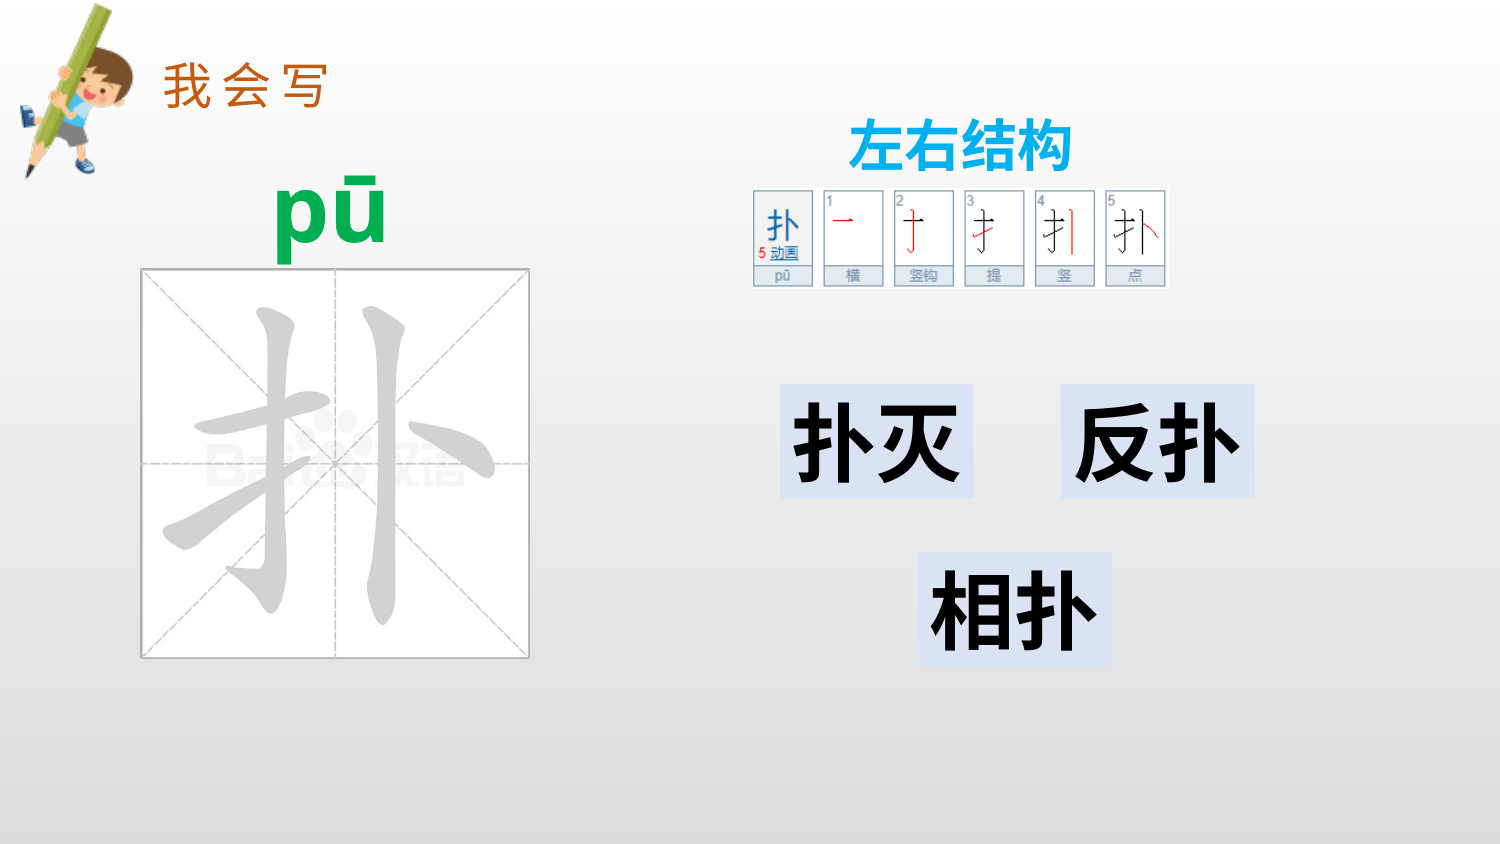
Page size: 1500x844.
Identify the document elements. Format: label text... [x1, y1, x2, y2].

text_box pū [195, 143, 467, 267]
picture [140, 268, 530, 659]
text_box 反扑 [1060, 384, 1255, 499]
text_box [8, 0, 354, 189]
text_box 扑灭 [779, 384, 974, 499]
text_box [752, 102, 1169, 289]
text_box 相扑 [918, 552, 1112, 666]
